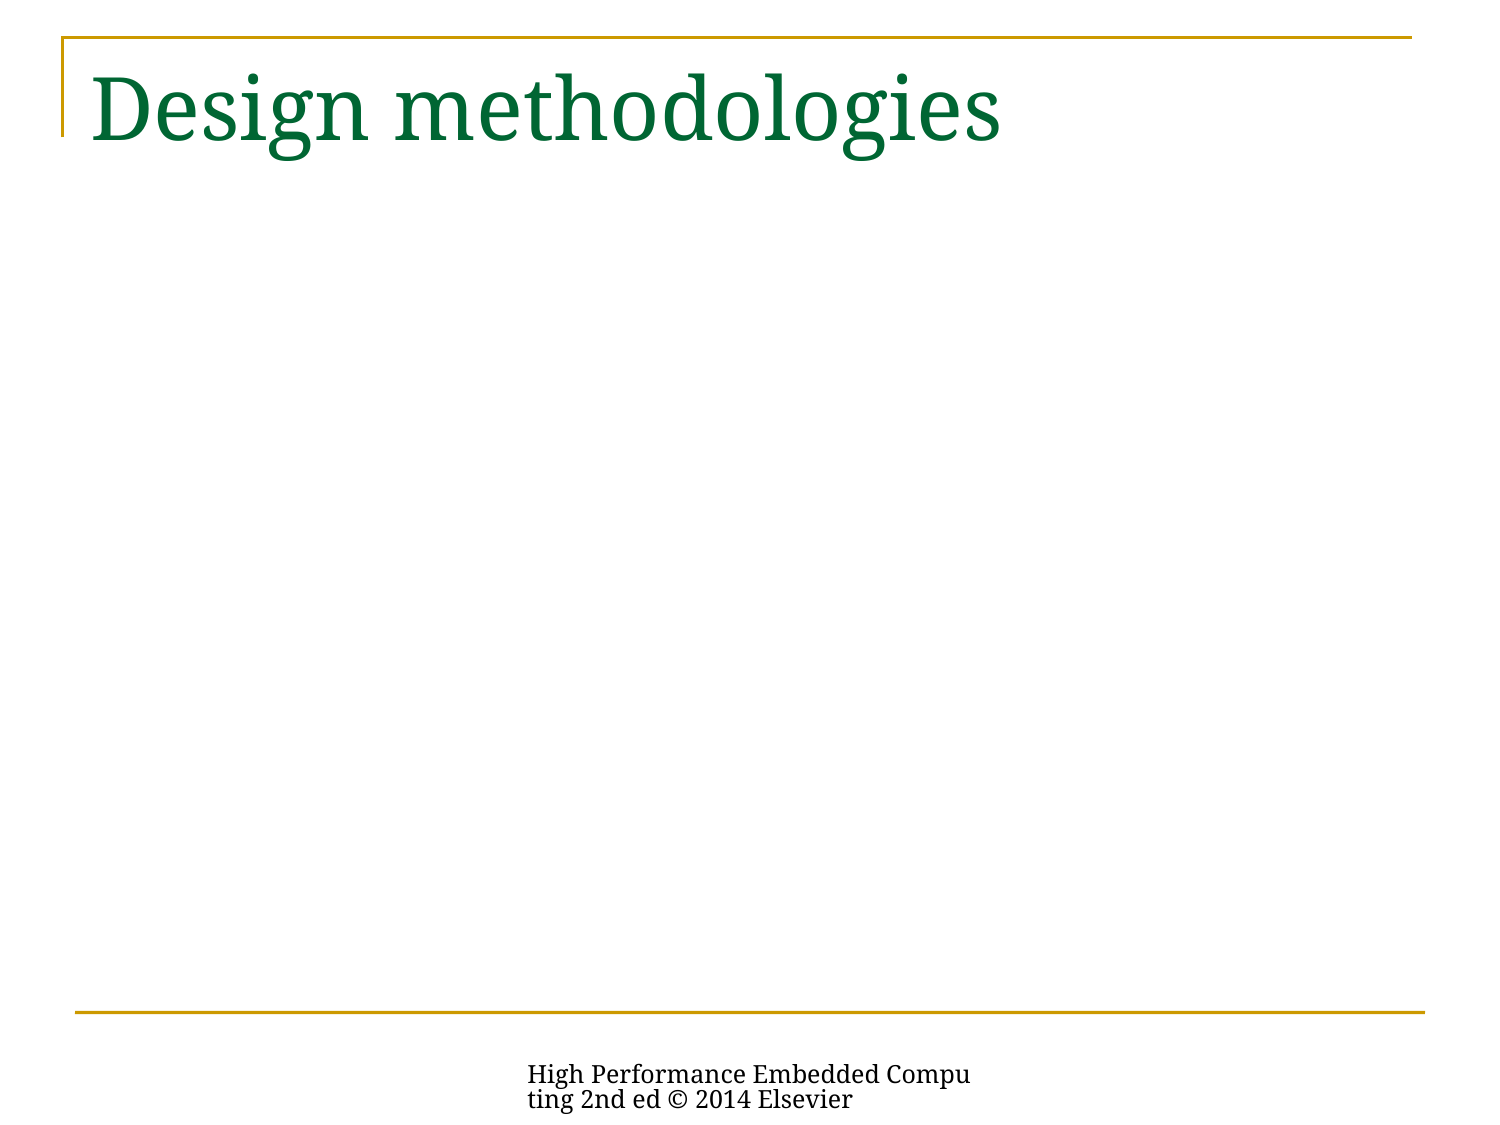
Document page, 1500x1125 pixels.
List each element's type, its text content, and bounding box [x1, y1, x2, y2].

footer High Performance Embedded Computing 2nd ed © 2014 Elsevier [512, 1025, 988, 1100]
title Design methodologies [75, 45, 1425, 233]
